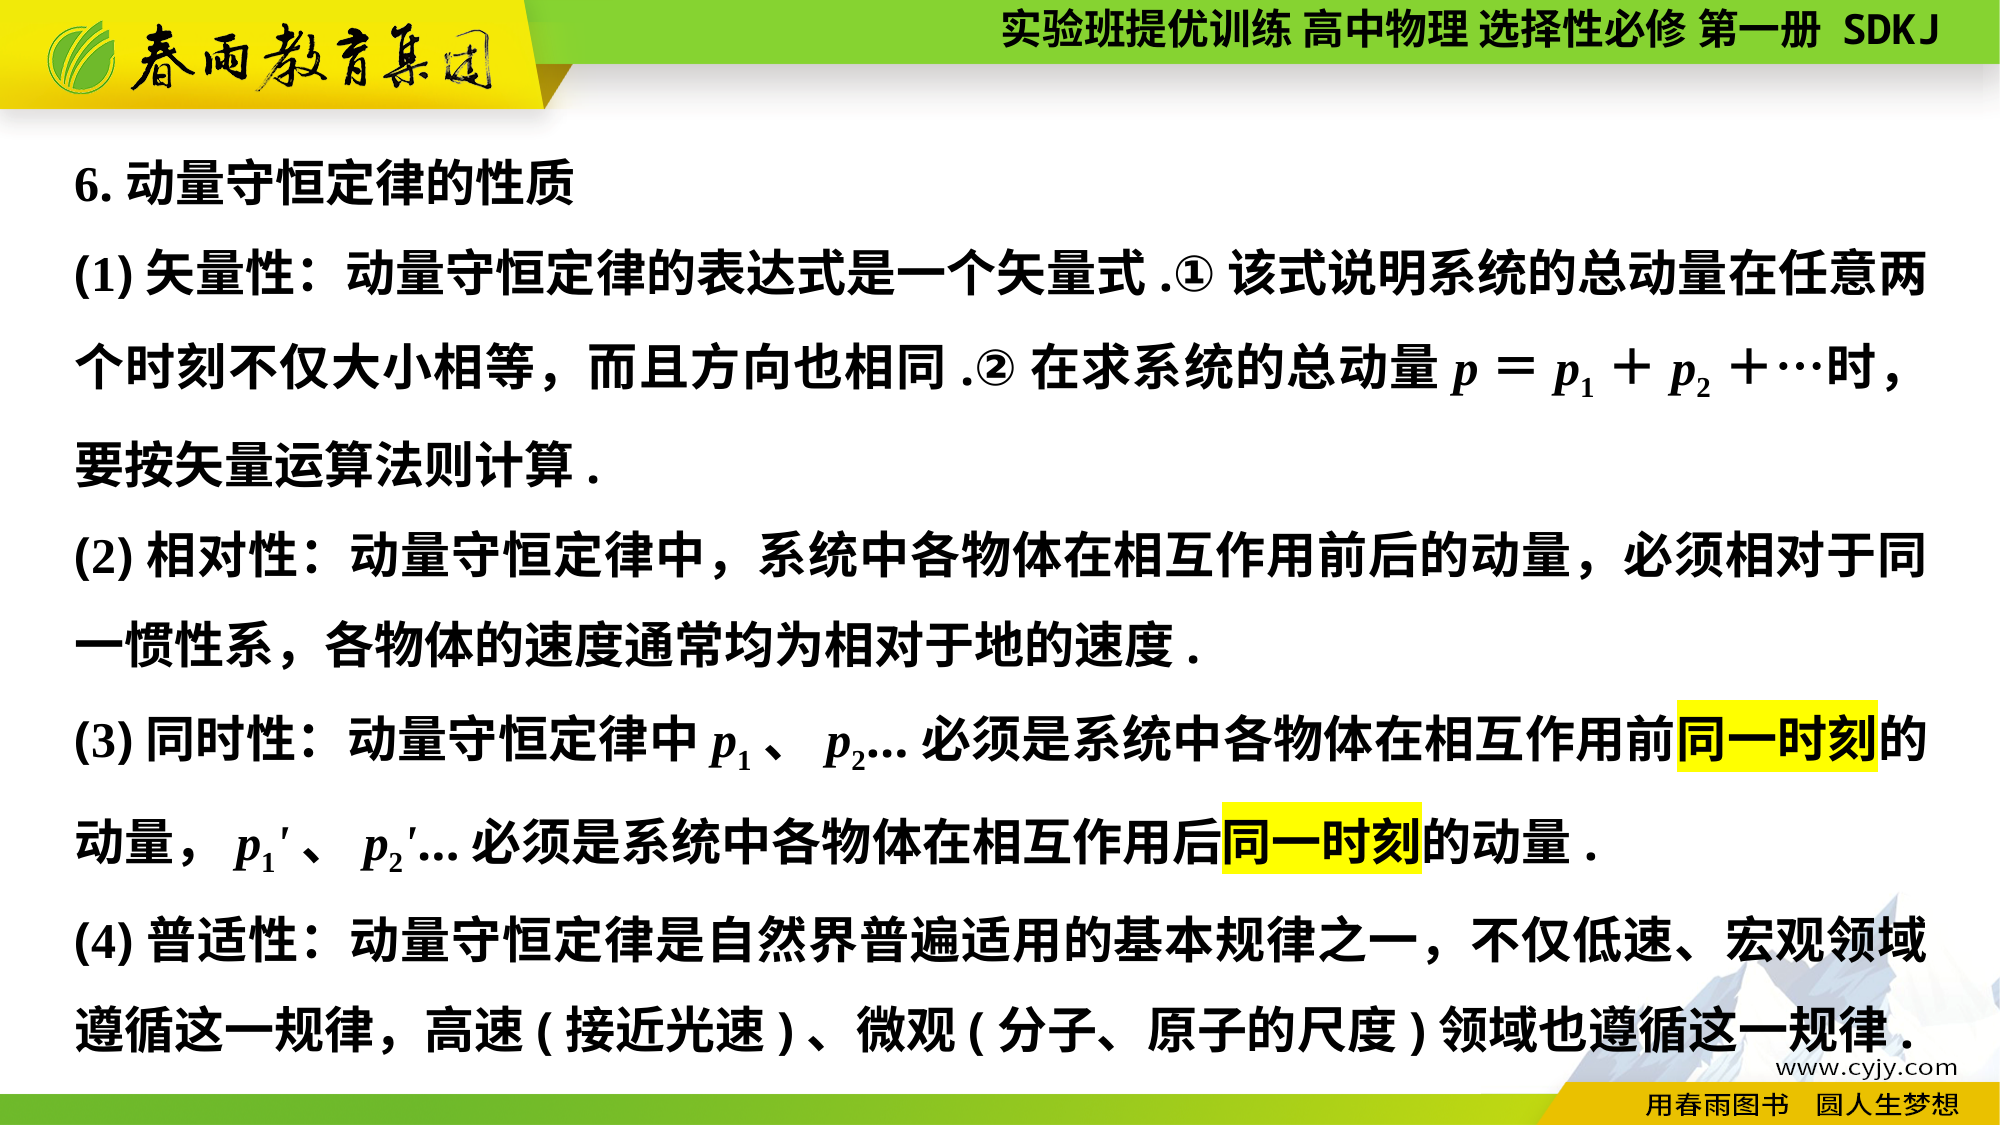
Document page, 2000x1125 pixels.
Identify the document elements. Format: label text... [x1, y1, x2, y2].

list 6.动量守恒定律的性质 (1)矢量性：动量守恒定律的表达式是一个矢量式.①该式说明系统的总动量在任意两个时刻不仅大小相等，而且方向也相同.②在求系统的总动量p＝p1＋p2＋…时，要按矢量运算法则计算. (2)相对性：动量守恒定律中，系统中各物体在相互作用前后的动量，必须相对于同一惯性系，各物体的速度通常均为相对于地的速度. (3)同时性：动量守恒定律中p1、p2…必须是系统中各物体在相互作用前同一时刻的动量，p1'、p2'…必须是系统中各物体在相互作用后同一时刻的动量. (4)普适性：动量守恒定律是自然界普遍适用的基本规律之一，不仅低速、宏观领域遵循这一规律，高速(接近光速)、微观(分子、原子的尺度)领域也遵循这一规律. [59, 113, 1944, 1038]
picture [0, 0, 2000, 1125]
